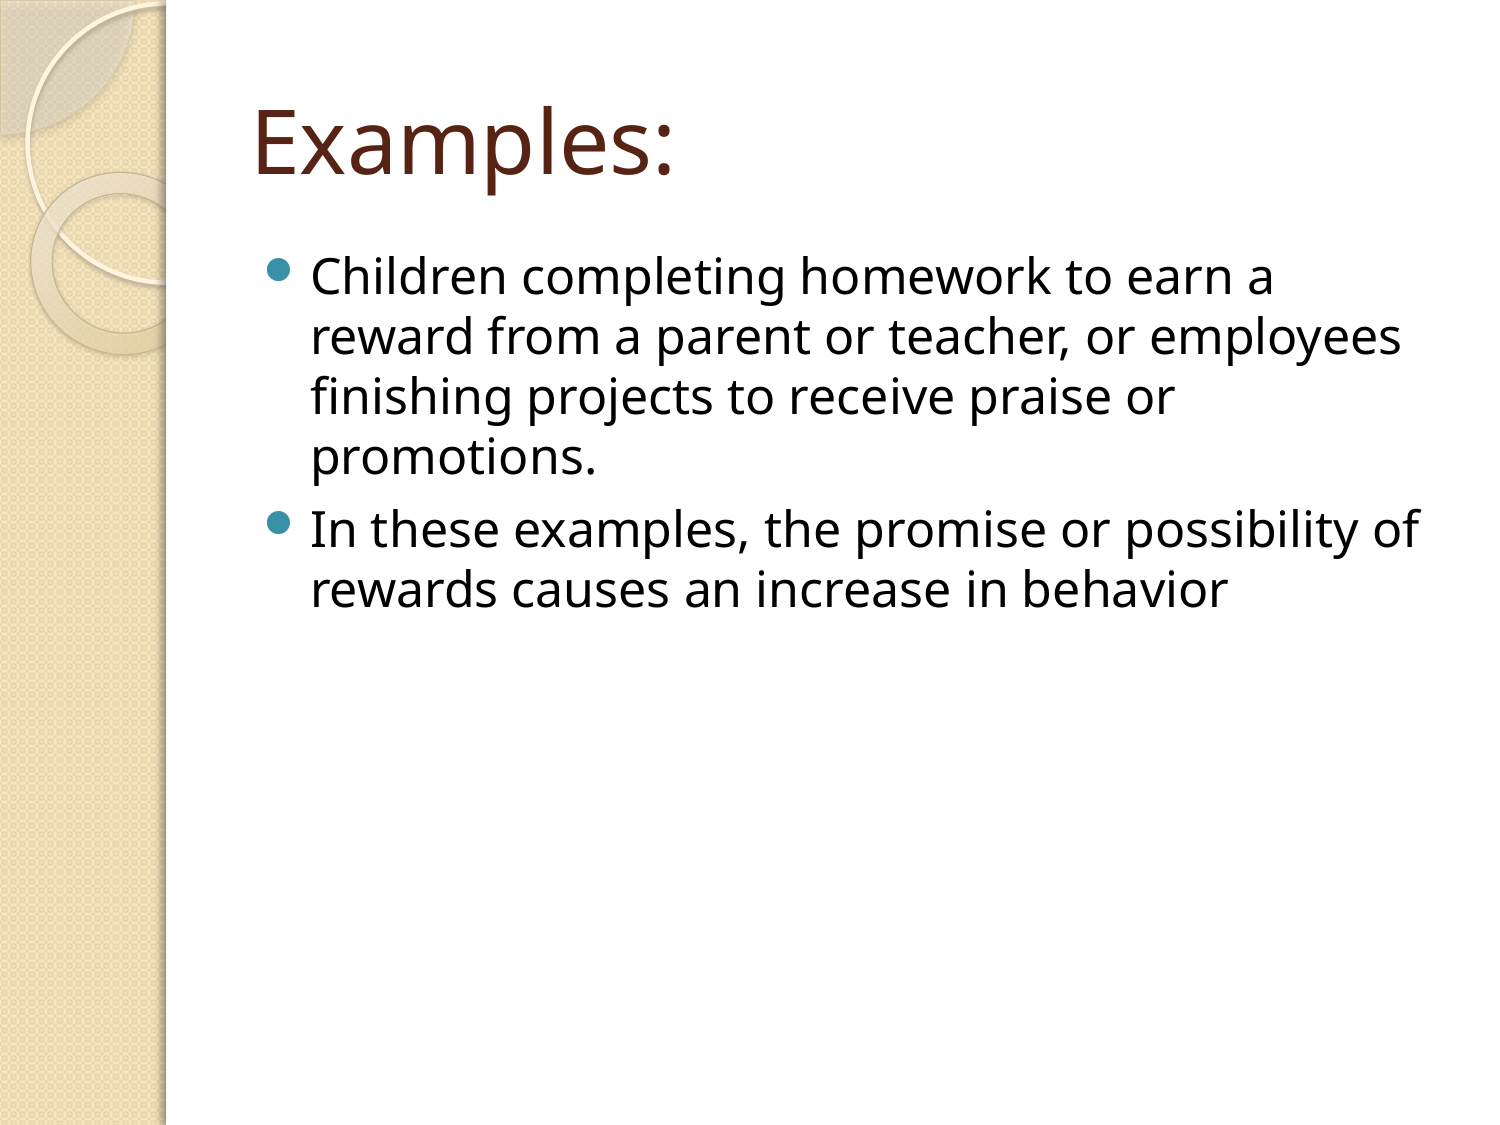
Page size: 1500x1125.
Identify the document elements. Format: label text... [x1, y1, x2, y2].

list Children completing homework to earn a reward from a parent or teacher, or employees finishing projects to receive praise or promotions. In these examples, the promise or possibility of rewards causes an increase in behavior [235, 237, 1466, 1025]
title Examples: [235, 45, 1466, 233]
